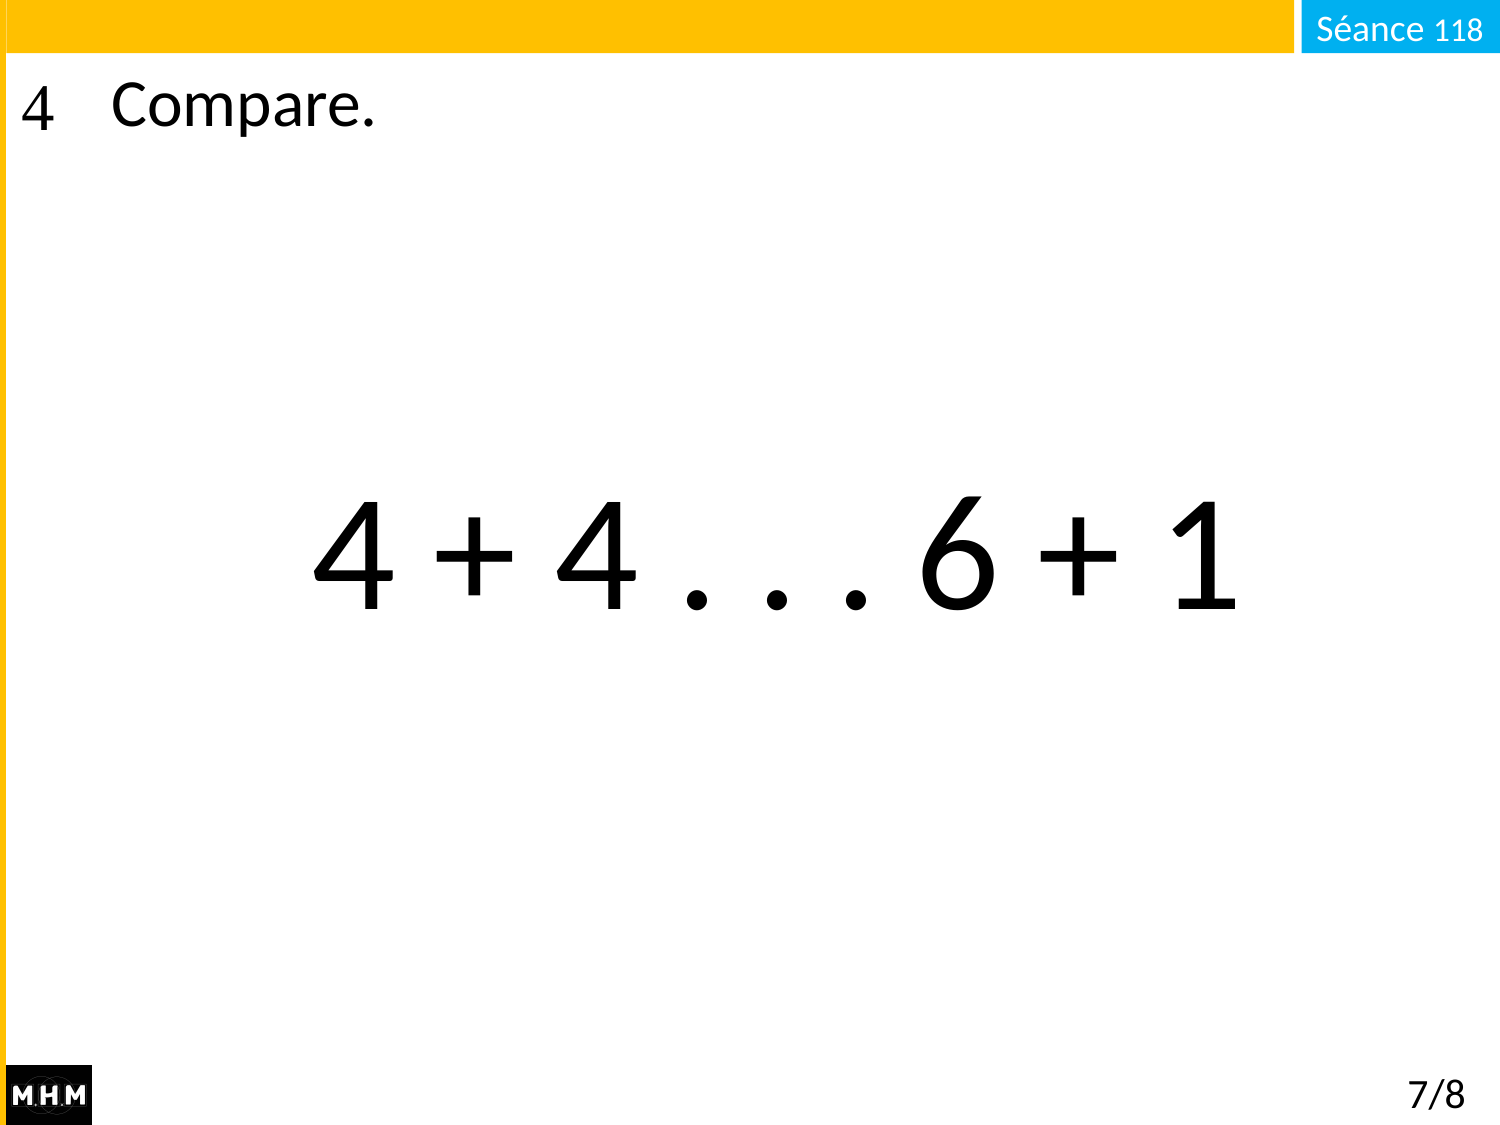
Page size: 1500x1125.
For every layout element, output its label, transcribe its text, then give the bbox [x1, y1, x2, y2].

text_box 4 + 4 . . . 6 + 1 [196, 435, 1360, 650]
list 7/8 [1373, 1064, 1500, 1125]
title Compare. [96, 60, 1391, 149]
picture [6, 1065, 92, 1125]
